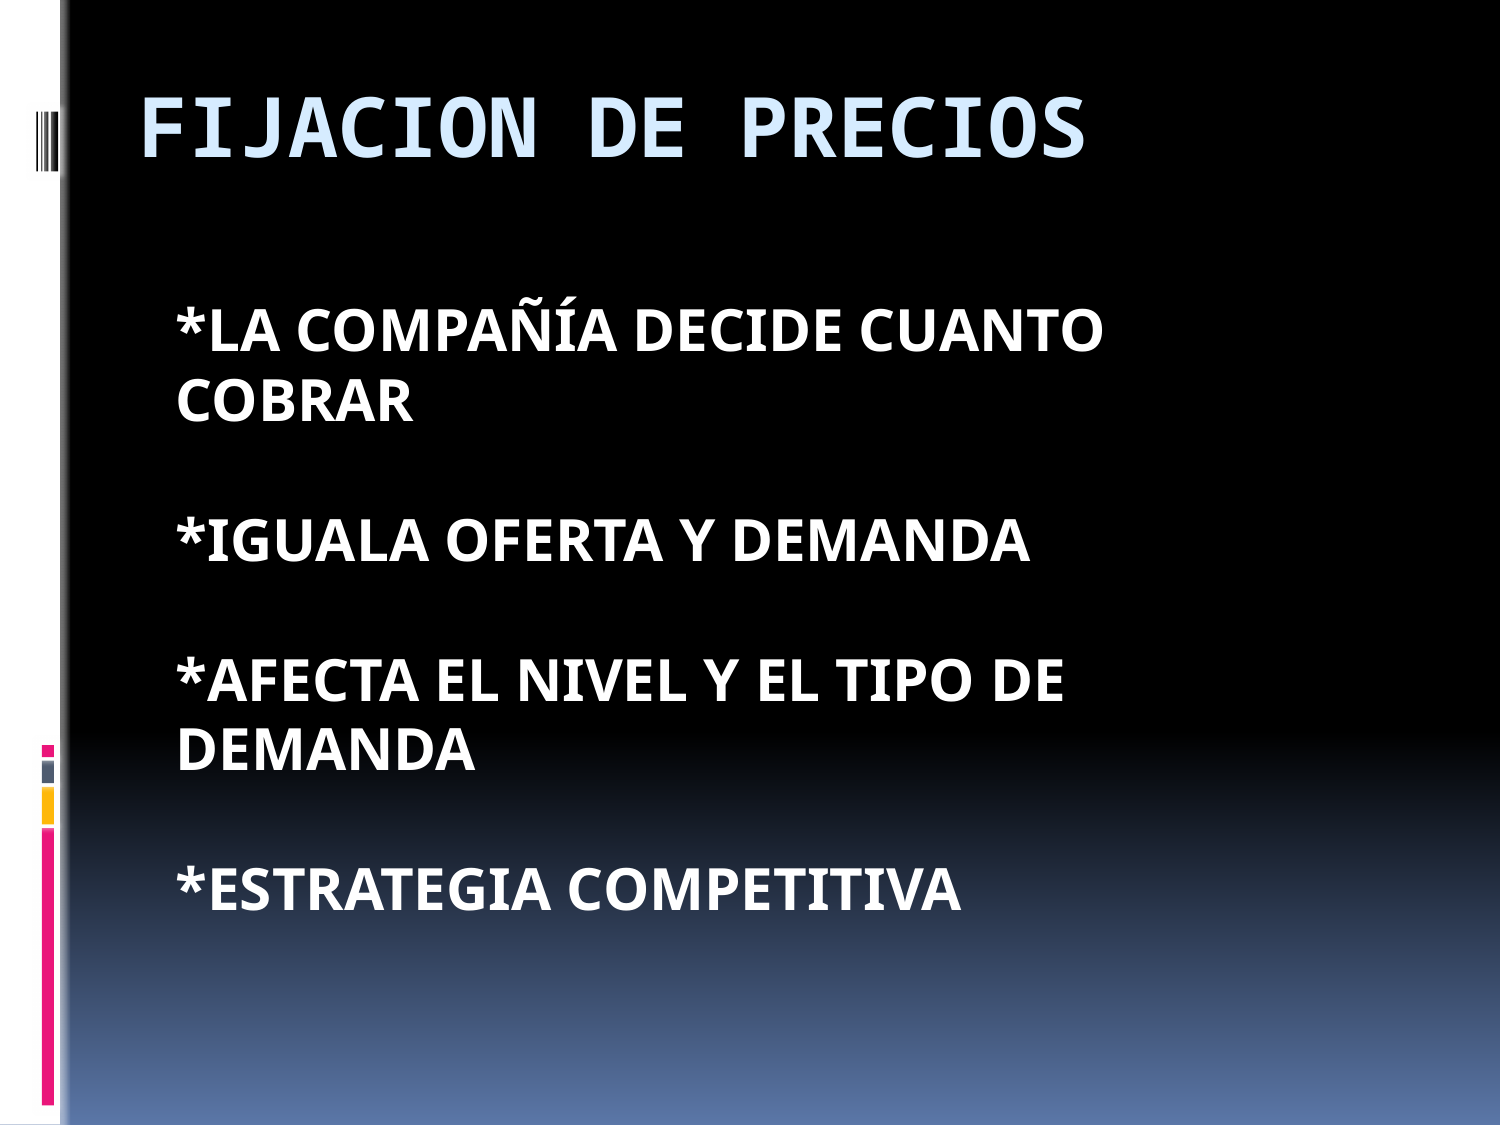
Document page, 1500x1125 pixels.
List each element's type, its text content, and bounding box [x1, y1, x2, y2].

title FIJACION DE PRECIOS [123, 66, 1399, 209]
subtitle *LA COMPAÑÍA DECIDE CUANTO COBRAR *IGUALA OFERTA Y DEMANDA *AFECTA EL NIVEL Y EL TIPO DE DEMANDA *ESTRATEGIA COMPETITIVA [159, 208, 1341, 1000]
